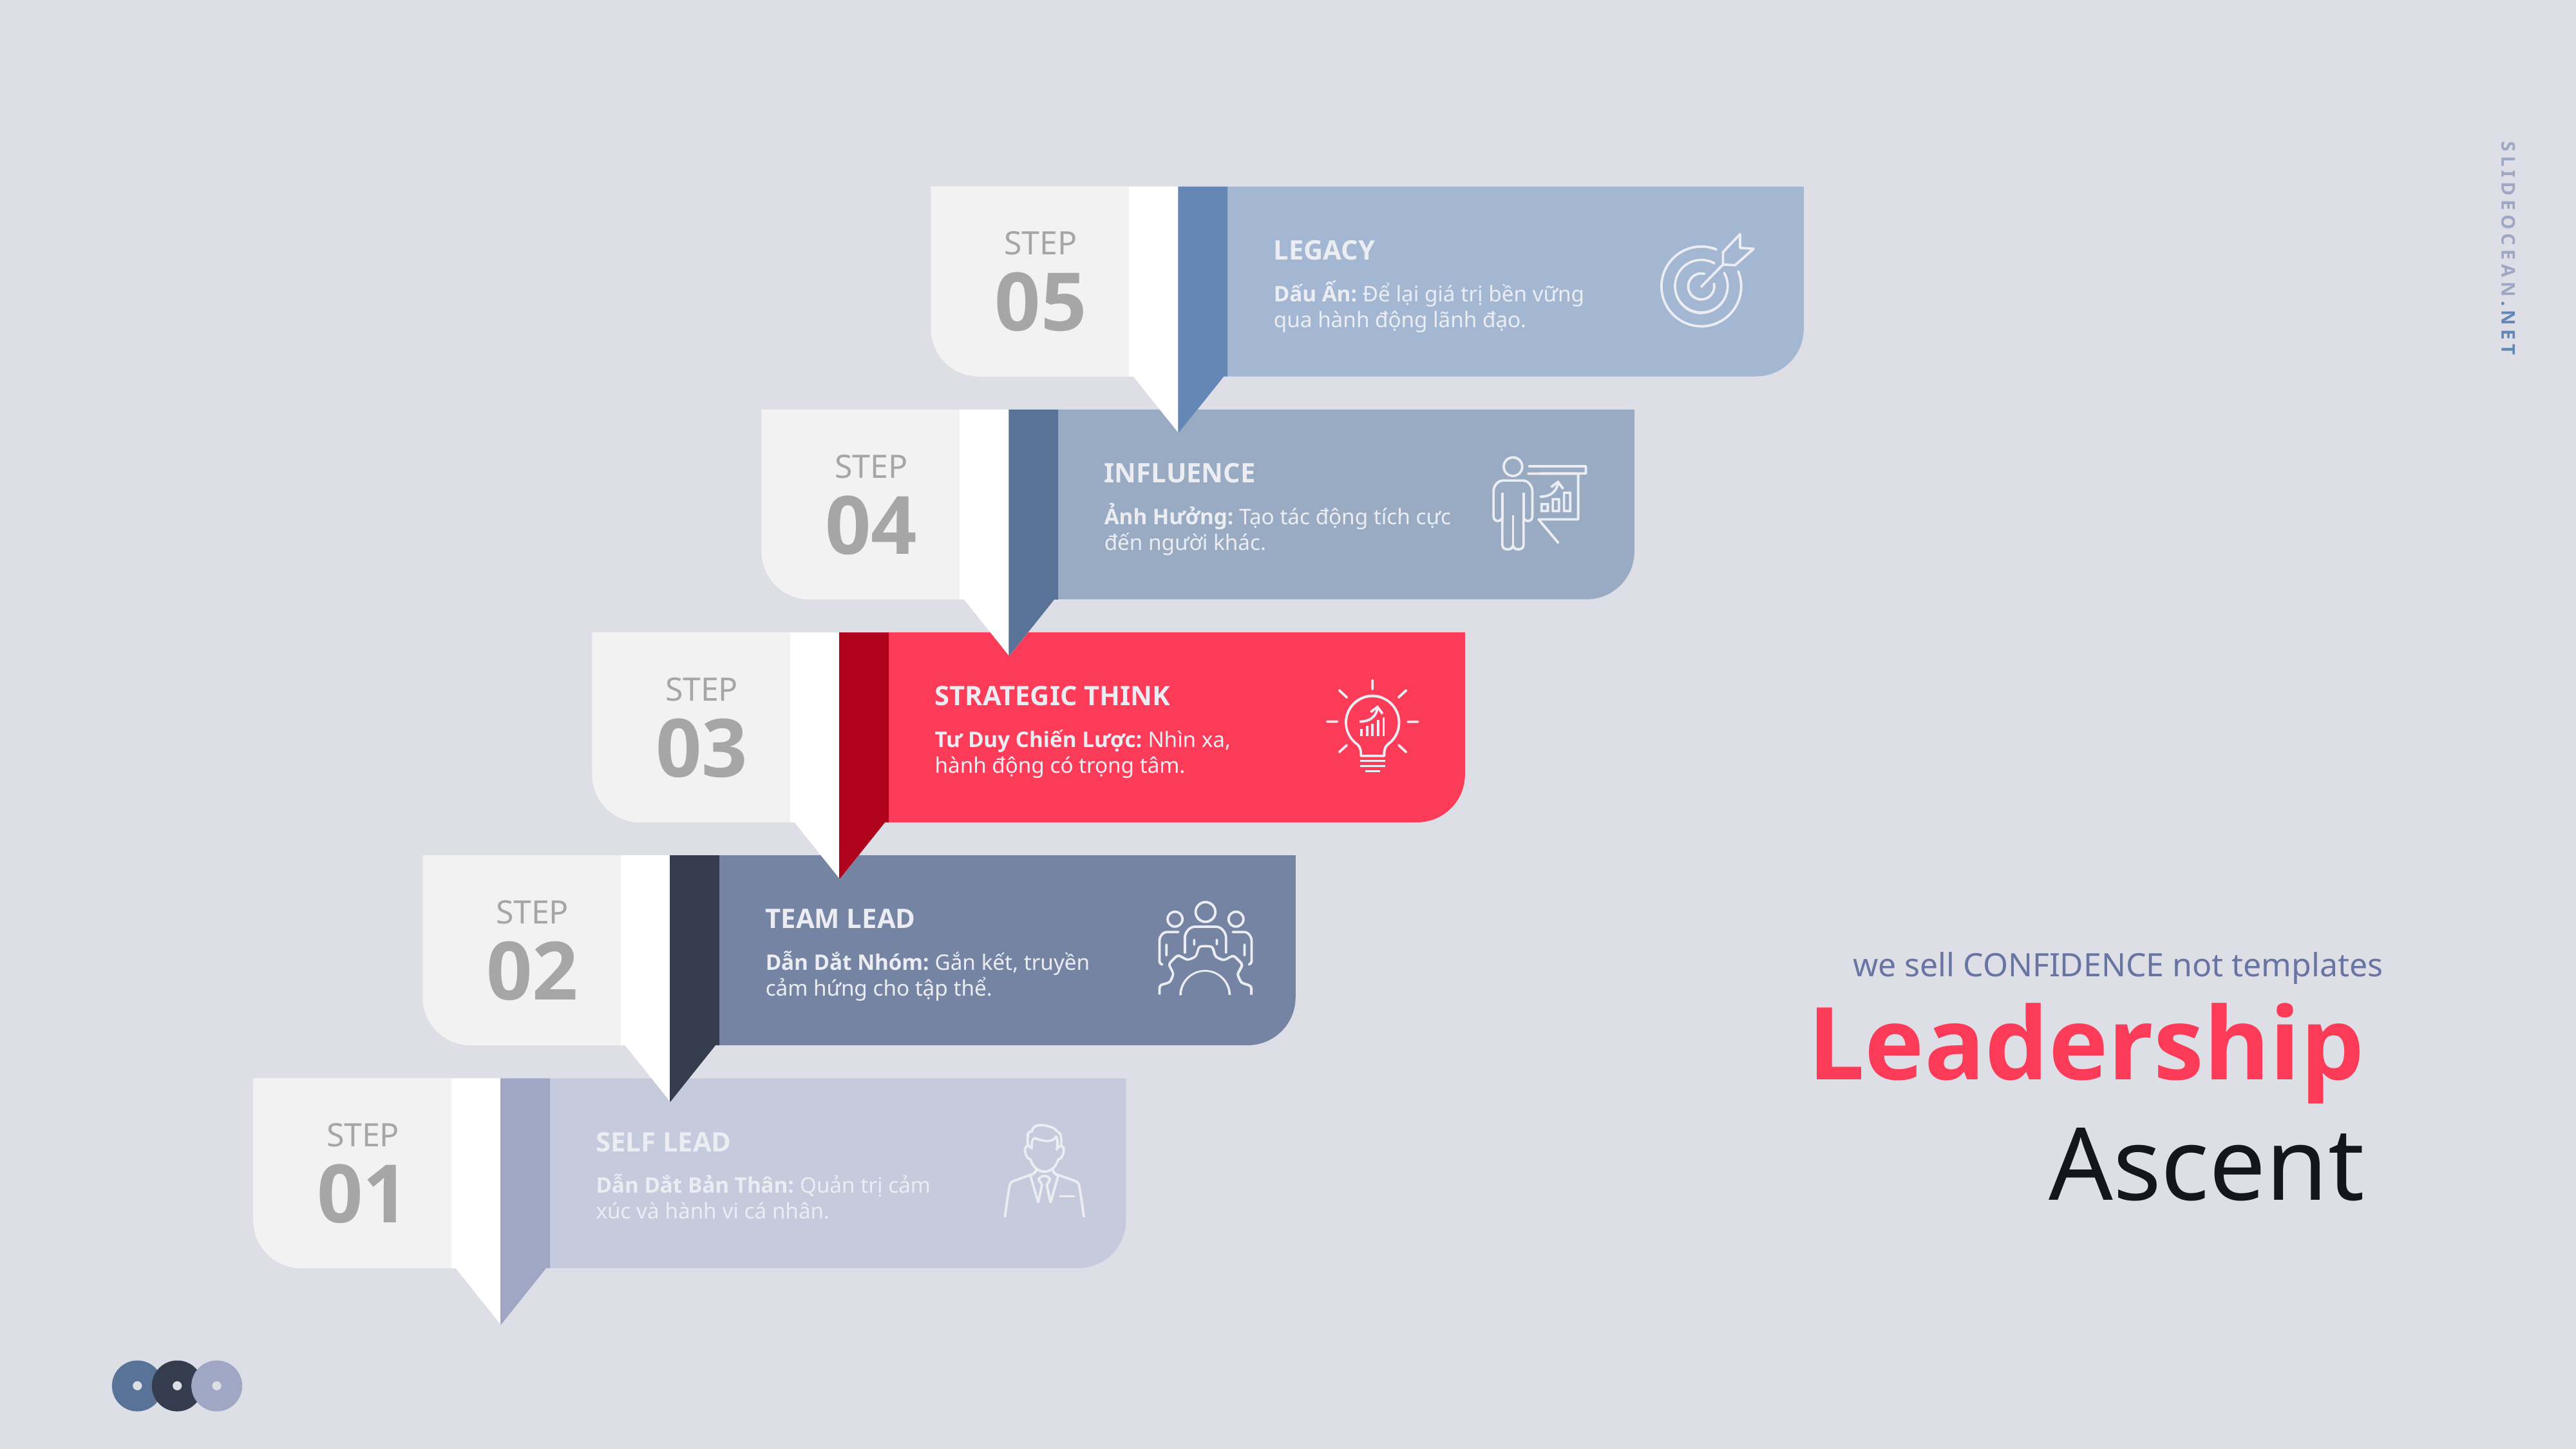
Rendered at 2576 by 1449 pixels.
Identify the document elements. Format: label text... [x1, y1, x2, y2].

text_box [1660, 232, 1756, 328]
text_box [1254, 232, 1661, 342]
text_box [761, 409, 1635, 657]
text_box we sell CONFIDENCE not templates [1843, 939, 2393, 988]
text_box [746, 901, 1153, 1011]
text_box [1325, 678, 1420, 773]
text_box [931, 186, 1804, 433]
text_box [1084, 455, 1492, 565]
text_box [252, 1077, 1127, 1325]
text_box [613, 668, 791, 775]
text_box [592, 632, 1466, 880]
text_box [1157, 900, 1253, 996]
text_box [1492, 455, 1587, 551]
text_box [444, 891, 621, 998]
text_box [1003, 1123, 1086, 1218]
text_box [576, 1124, 983, 1234]
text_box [422, 855, 1296, 1103]
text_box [915, 678, 1322, 788]
text_box Leadership Ascent [1798, 974, 2374, 1226]
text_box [952, 222, 1130, 329]
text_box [274, 1114, 452, 1220]
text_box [782, 445, 960, 552]
